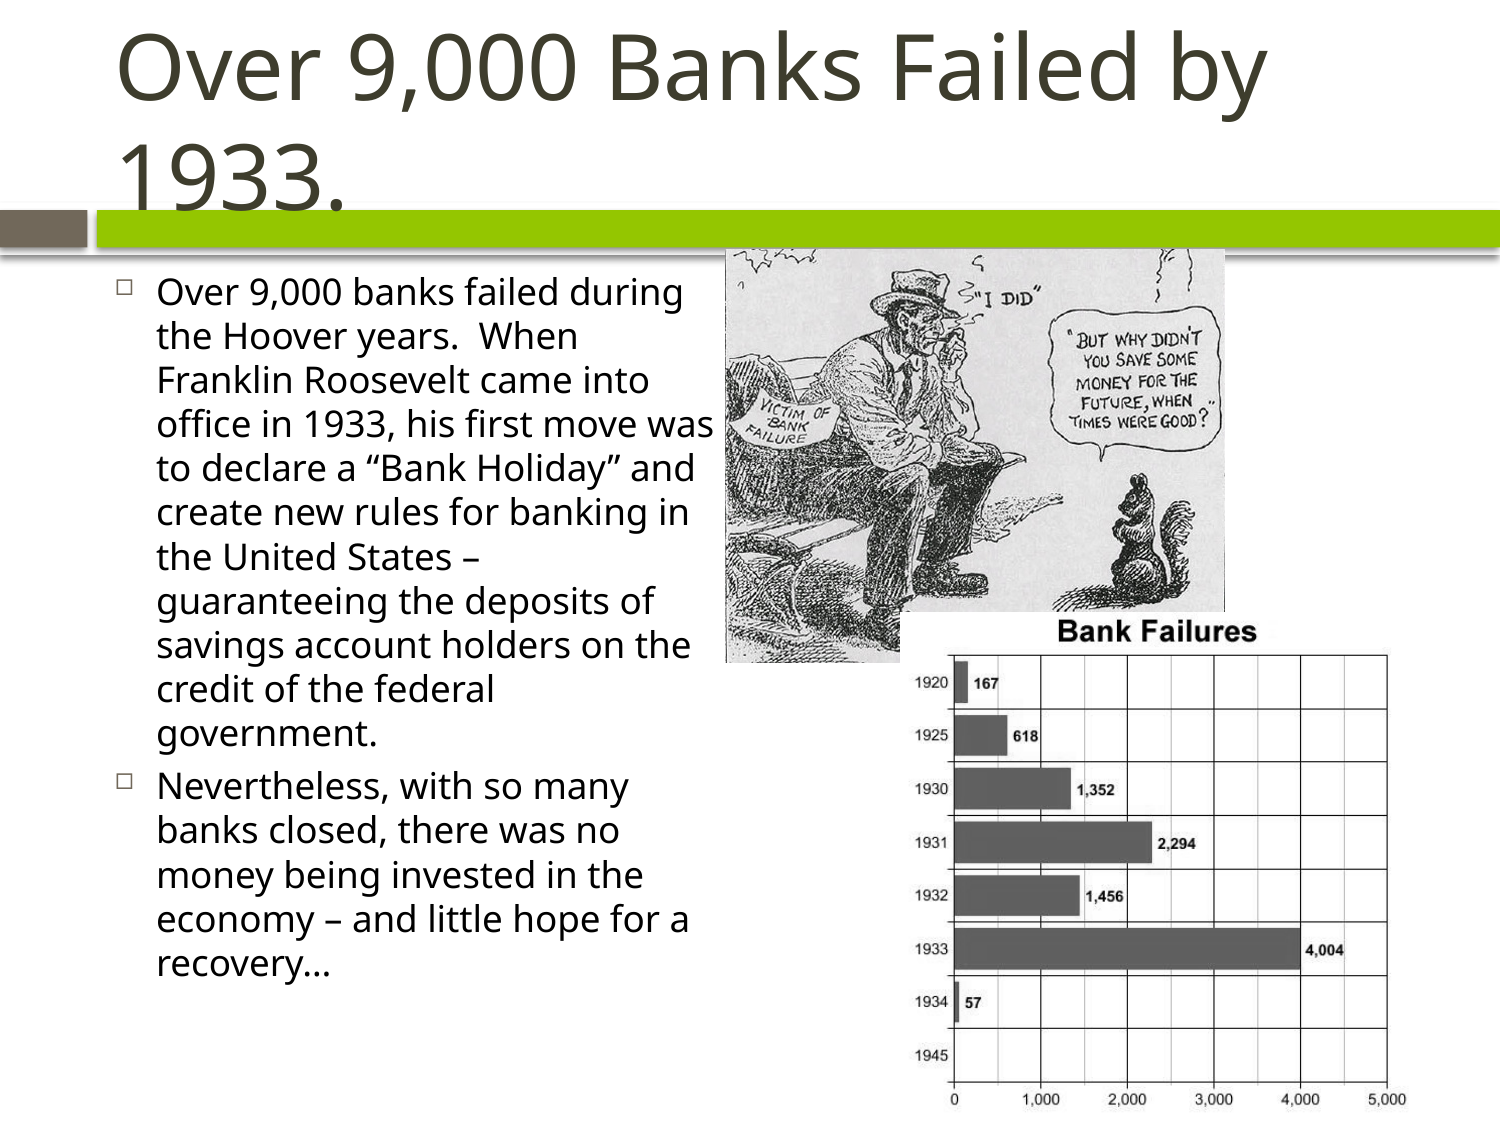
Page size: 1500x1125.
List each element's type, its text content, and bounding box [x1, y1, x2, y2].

title Over 9,000 Banks Failed by 1933. [99, 37, 1438, 200]
picture [899, 612, 1426, 1121]
list Over 9,000 banks failed during the Hoover years. When Franklin Roosevelt came into office in 1933, his first move was to declare a “Bank Holiday” and create new rules for banking in the United States – guaranteeing the deposits of savings account holders on the credit of the federal government. Nevertheless, with so many banks closed, there was no money being invested in the economy – and little hope for a recovery… [99, 260, 738, 1011]
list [724, 249, 1226, 663]
